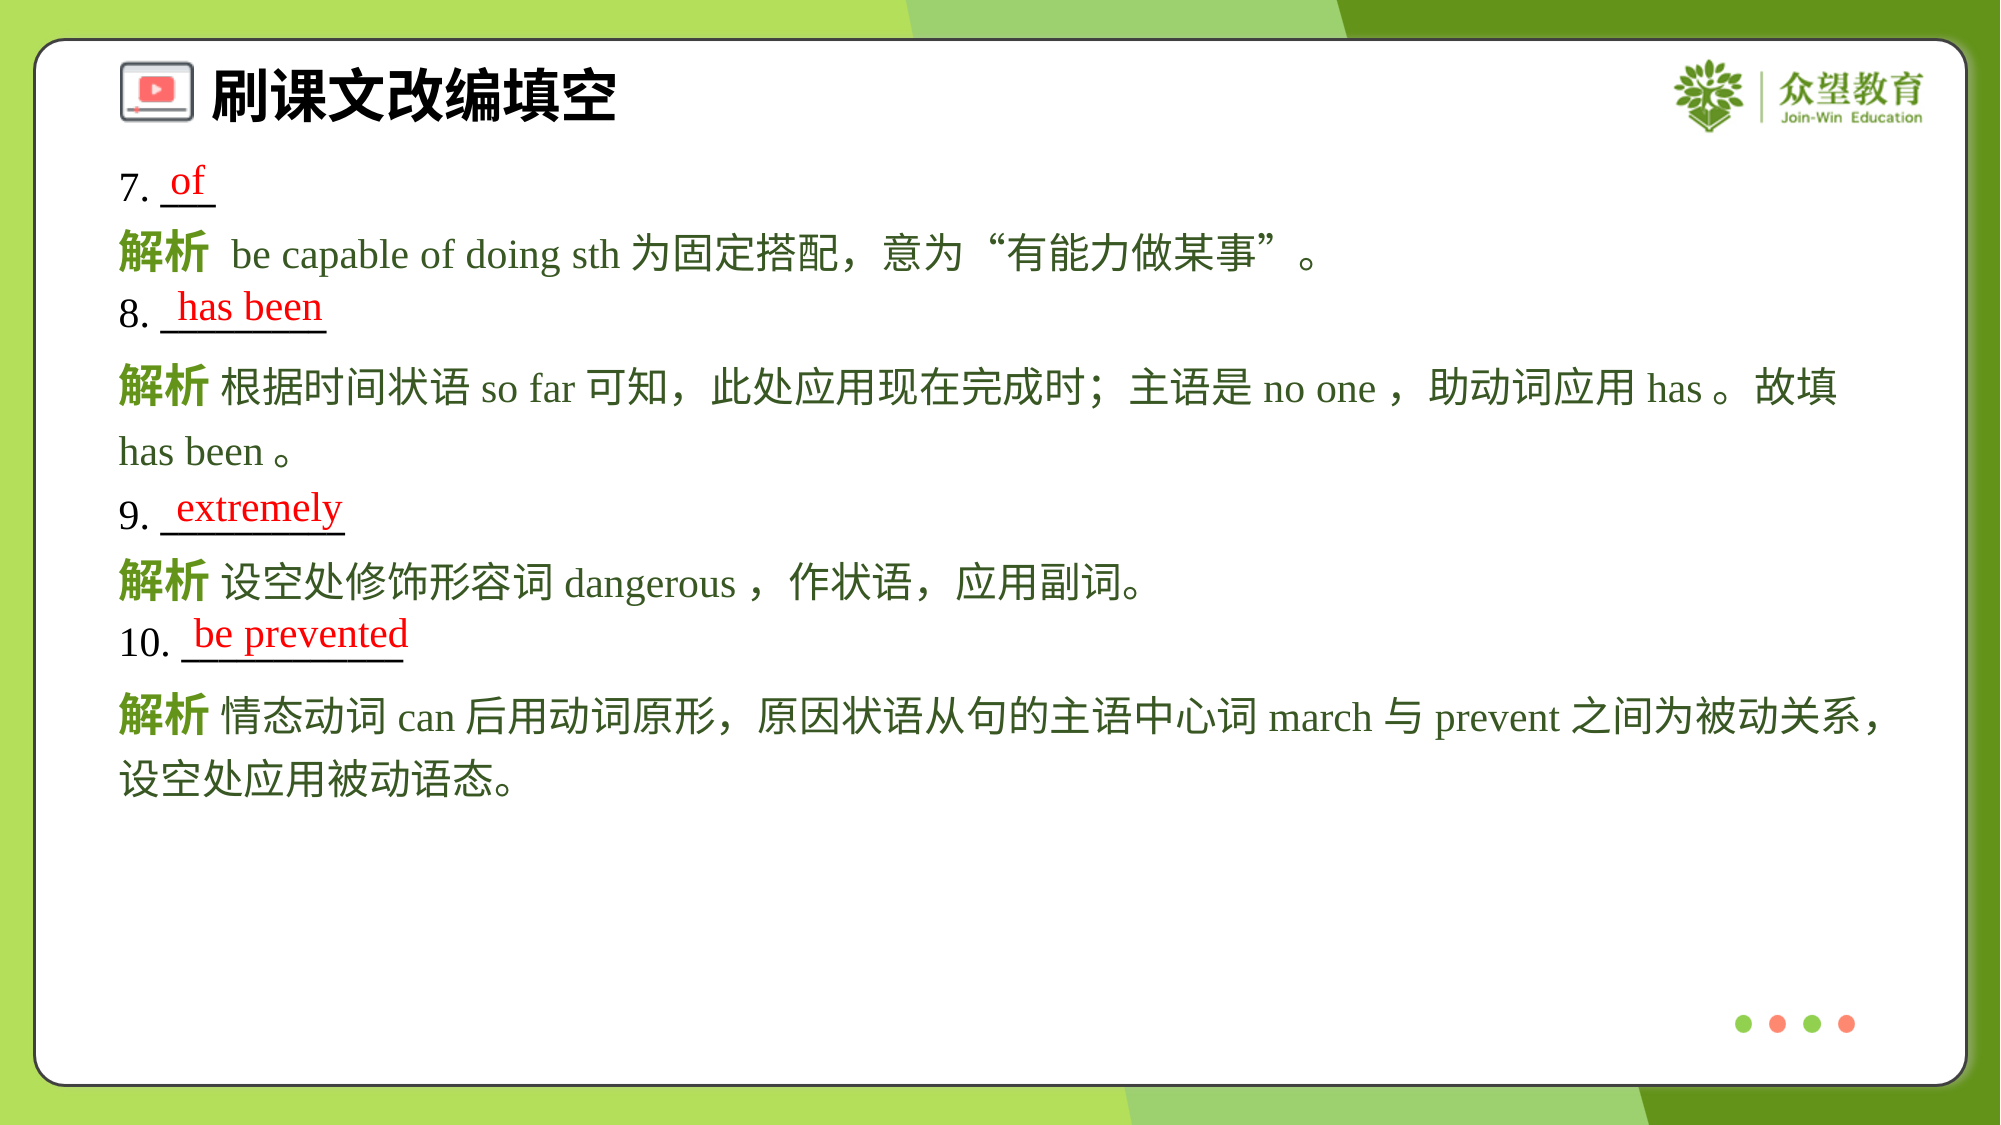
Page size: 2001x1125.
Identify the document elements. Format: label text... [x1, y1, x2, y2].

text_box 7. ___ [118, 146, 1883, 204]
picture [0, 0, 2000, 1125]
text_box 解析 设空处修饰形容词dangerous，作状语，应用副词。 [118, 538, 1883, 601]
text_box 9. __________ [118, 475, 1883, 533]
text_box extremely [172, 467, 348, 525]
text_box of [165, 140, 210, 199]
text_box 解析 情态动词can后用动词原形，原因状语从句的主语中心词march与prevent之间为被动关系，设空处应用被动语态。 [118, 672, 1883, 799]
text_box 解析 be capable of doing sth为固定搭配，意为“有能力做某事”。 [118, 209, 1883, 271]
text_box 解析 根据时间状语so far可知，此处应用现在完成时；主语是no one，助动词应用has。故填has been。 [118, 342, 1883, 470]
text_box 8. _________ [118, 272, 1883, 330]
text_box has been [167, 266, 333, 324]
text_box be prevented [184, 593, 419, 651]
text_box 10. ____________ [118, 602, 1883, 659]
